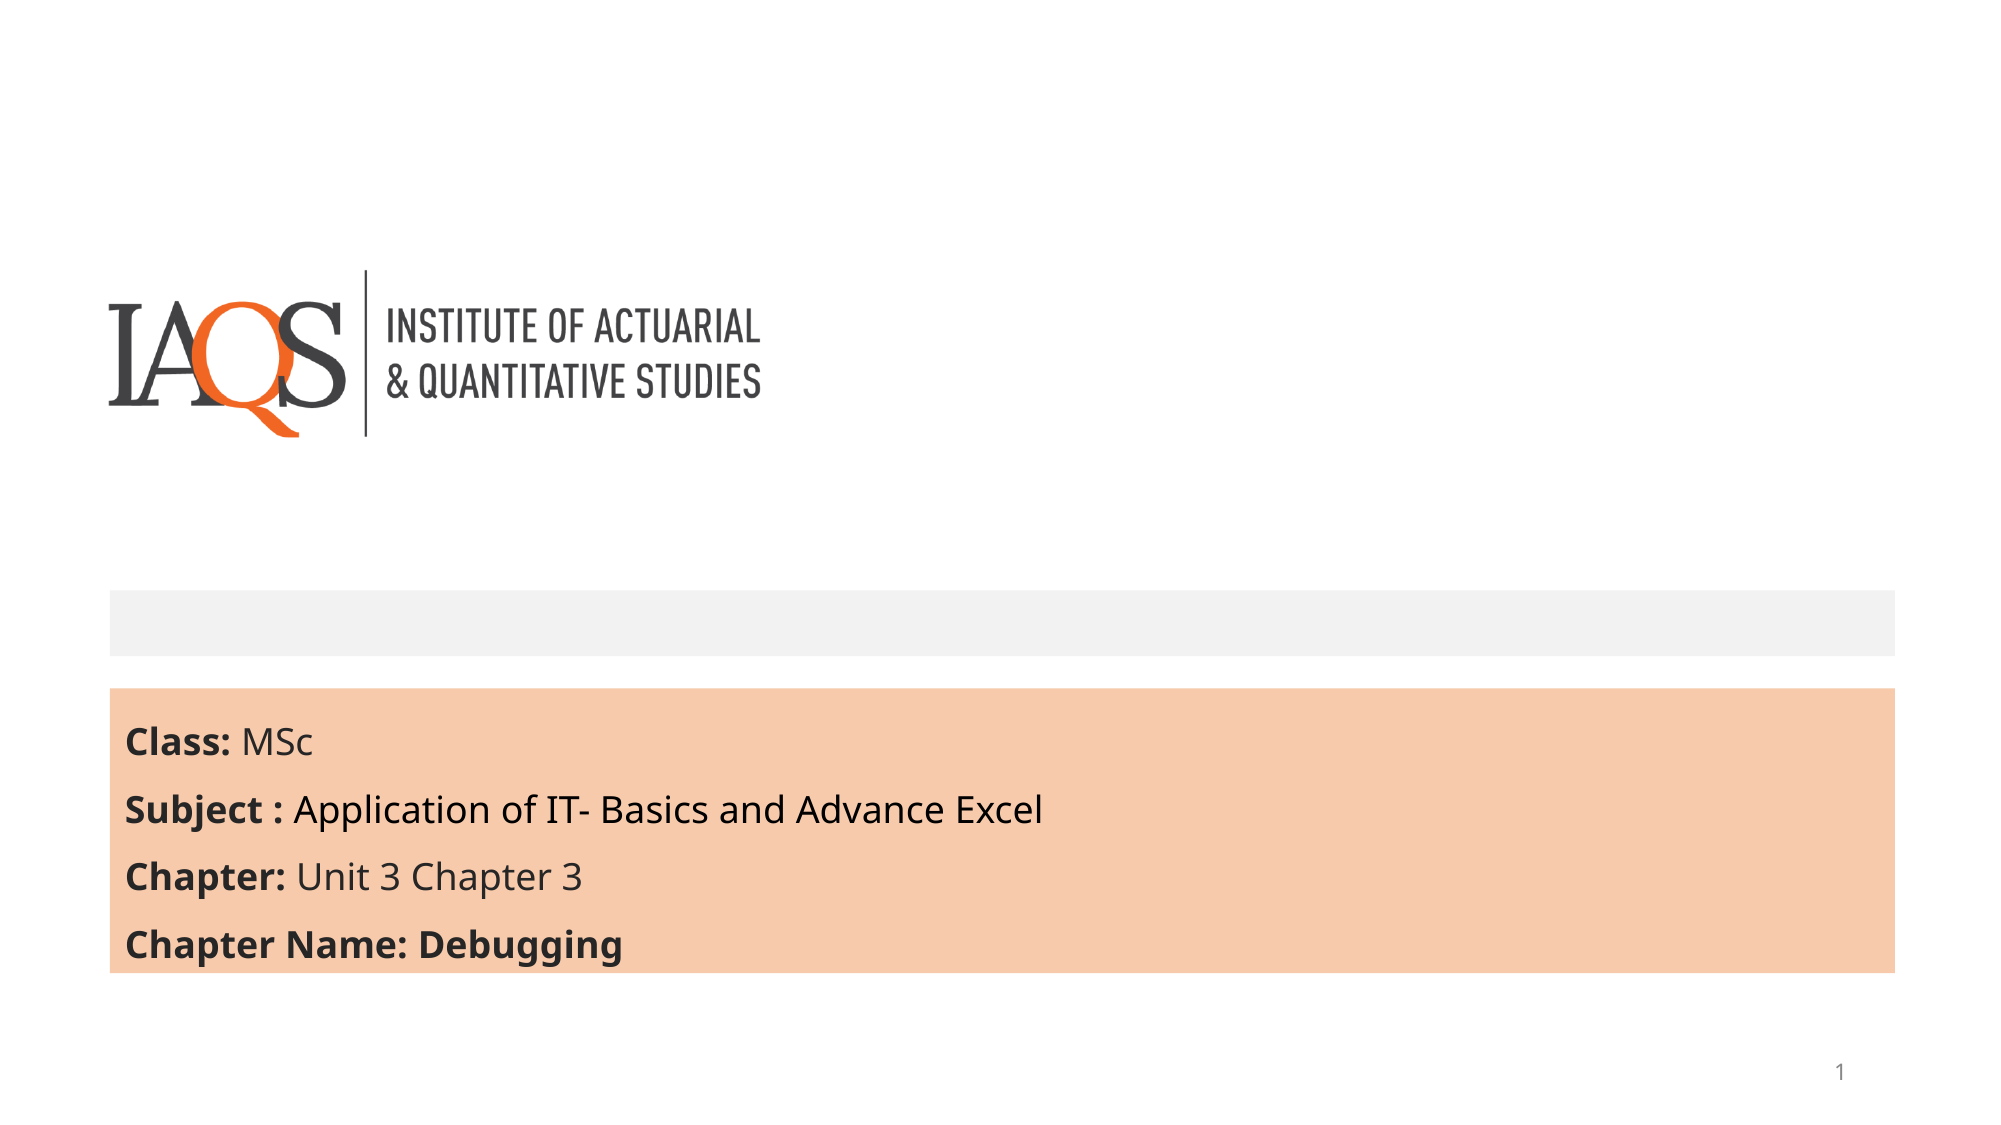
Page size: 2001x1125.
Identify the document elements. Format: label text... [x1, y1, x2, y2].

picture [67, 261, 801, 447]
slide_number ‹#› [1412, 1042, 1863, 1103]
text_box [109, 590, 1895, 657]
text_box Class: MSc Subject : Application of IT- Basics and Advance Excel Chapter: Unit 3 Chapter 3 Chapter Name: Debugging [109, 688, 1895, 974]
